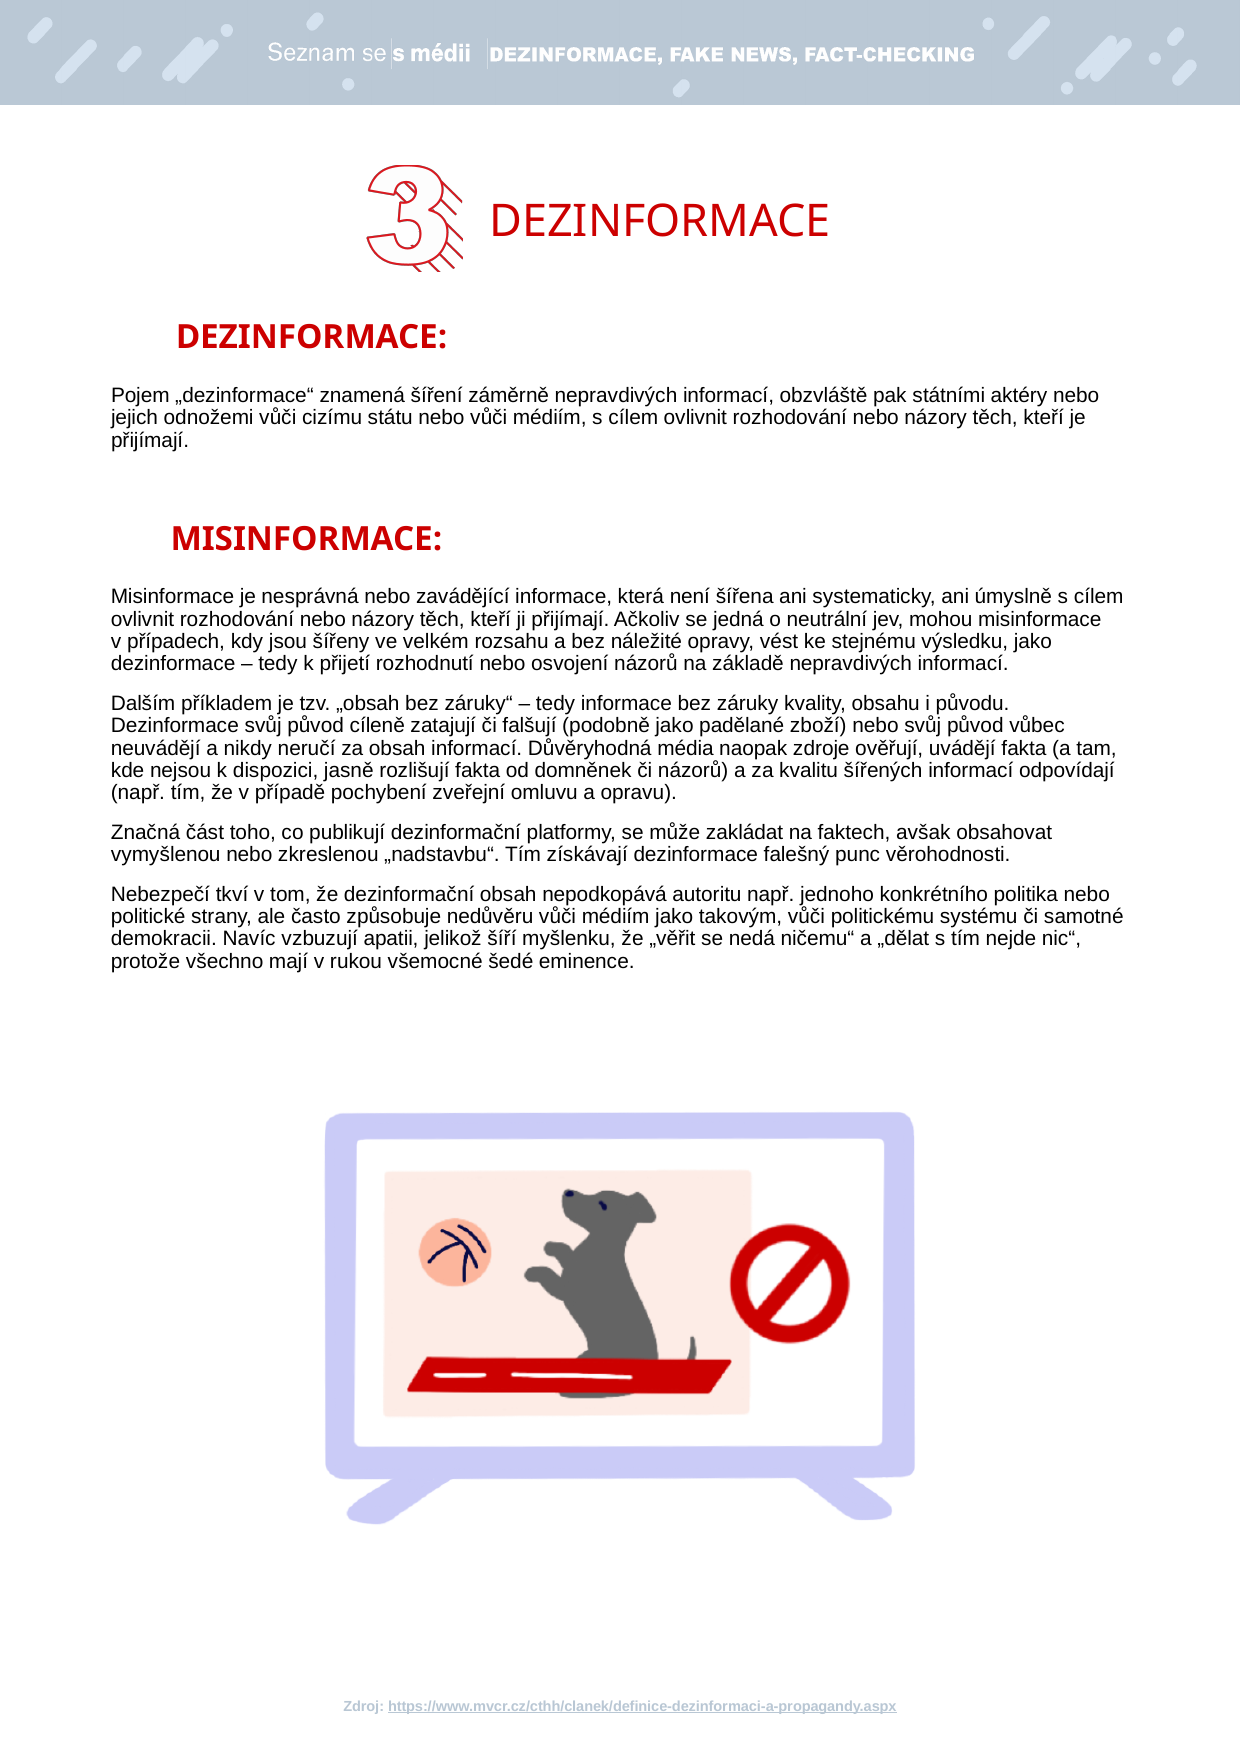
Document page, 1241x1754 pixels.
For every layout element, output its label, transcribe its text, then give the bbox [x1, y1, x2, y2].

subtitle Pojem „dezinformace“ znamená šíření záměrně nepravdivých informací, obzvláště pak státními aktéry nebo jejich odnožemi vůči cizímu státu nebo vůči médiím, s cílem ovlivnit rozhodování nebo názory těch, kteří je přijímají. [95, 382, 1145, 461]
text_box DEZINFORMACE: SYSTEMATICKÉ A ÚMYSLNÉ KLAMÁNÍ [56, 312, 1184, 382]
text_box Zdroj: https://www.mvcr.cz/cthh/clanek/definice-dezinformaci-a-propagandy.aspx [219, 1694, 1021, 1715]
text_box Misinformace je nesprávná nebo zavádějící informace, která není šířena ani systematicky, ani úmyslně s cílem ovlivnit rozhodování nebo názory těch, kteří ji přijímají. Ačkoliv se jedná o neutrální jev, mohou misinformace v případech, kdy jsou šířeny ve velkém rozsahu a bez náležité opravy, vést ke stejnému výsledku, jako dezinformace – tedy k přijetí rozhodnutí nebo osvojení názorů na základě nepravdivých informací. Dalším příkladem je tzv. „obsah bez záruky“ – tedy informace bez záruky kvality, obsahu i původu. Dezinformace svůj původ cíleně zatajují či falšují (podobně jako padělané zboží) nebo svůj původ vůbec neuvádějí a nikdy neručí za obsah informací. Důvěryhodná média naopak zdroje ověřují, uvádějí fakta (a tam, kde nejsou k dispozici, jasně rozlišují fakta od domněnek či názorů) a za kvalitu šířených informací odpovídají (např. tím, že v případě pochybení zveřejní omluvu a opravu). Značná část toho, co publikují dezinformační platformy, se může zakládat na faktech, avšak obsahovat vymyšlenou nebo zkreslenou „nadstavbu“. Tím získávají dezinformace falešný punc věrohodnosti. Nebezpečí tkví v tom, že dezinformační obsah nepodkopává autoritu např. jednoho konkrétního politika nebo politické strany, ale často způsobuje nedůvěru vůči médiím jako takovým, vůči politickému systému či samotné demokracii. Navíc vzbuzují apatii, jelikož šíří myšlenku, že „věřit se nedá ničemu“ a „dělat s tím nejde nic“, protože všechno mají v rukou všemocné šedé eminence. [95, 583, 1144, 1421]
picture [366, 164, 463, 272]
picture [292, 1085, 948, 1549]
picture [0, 0, 1240, 105]
text_box MISINFORMACE: NEÚMYSLNĚ NESPRÁVNÉ INFORMACE [56, 514, 1184, 583]
title DEZINFORMACE [474, 165, 932, 254]
